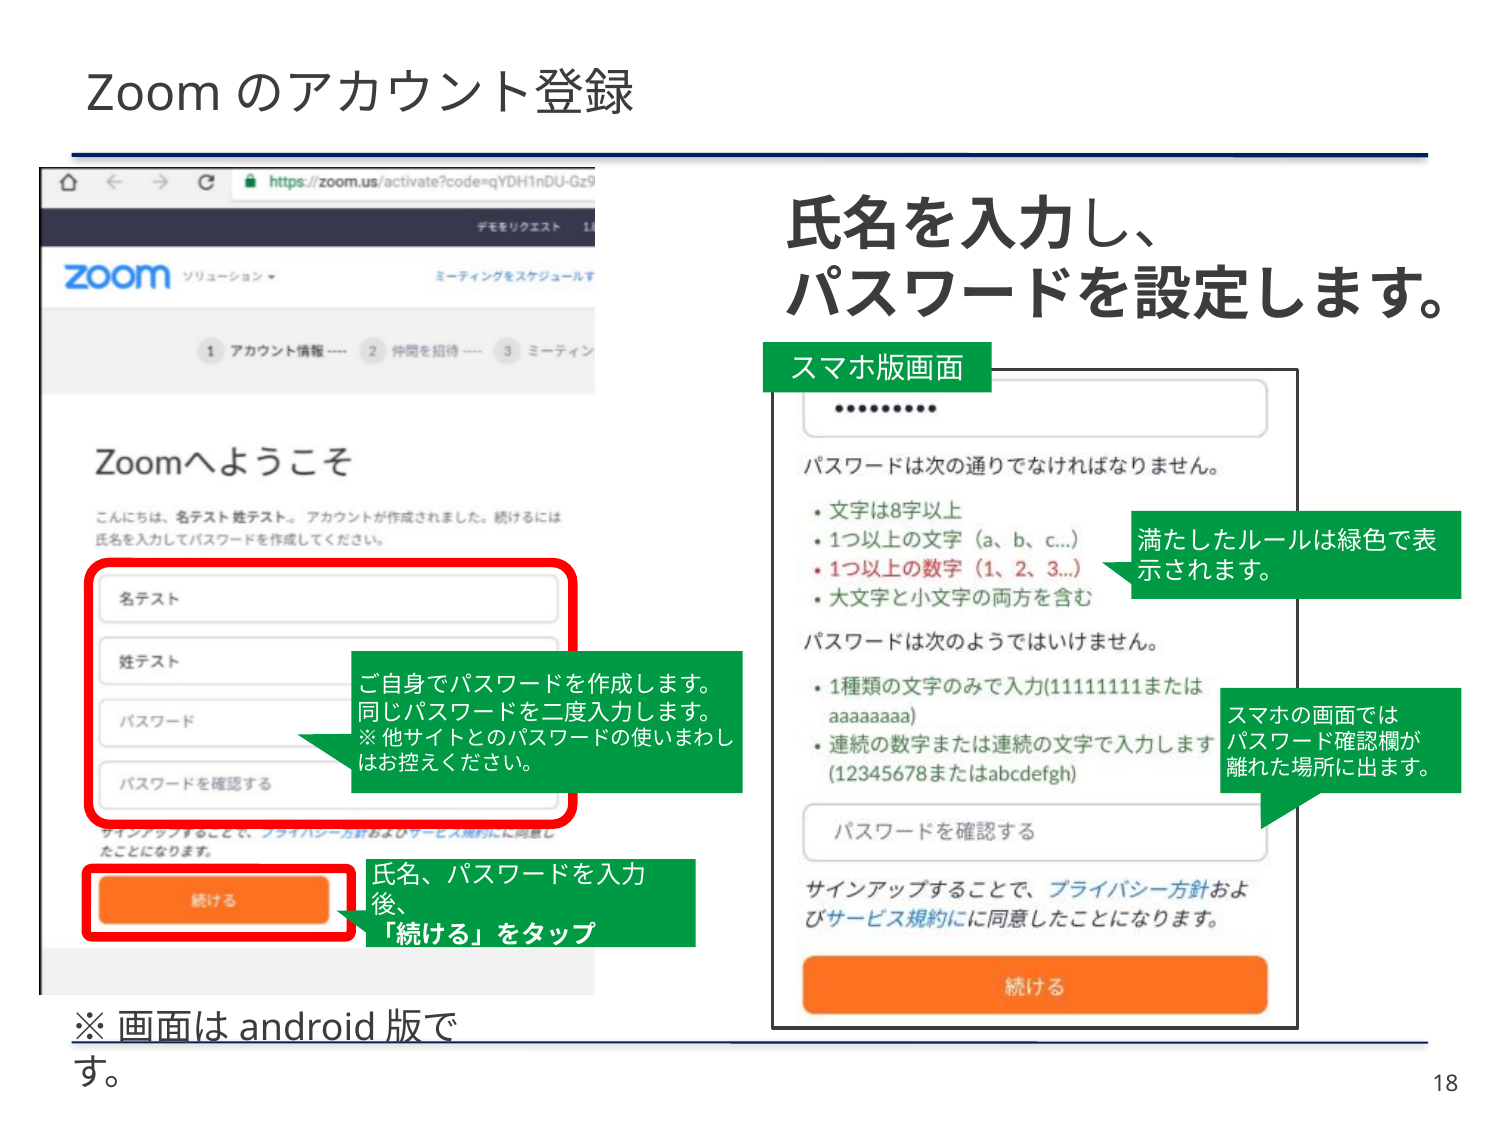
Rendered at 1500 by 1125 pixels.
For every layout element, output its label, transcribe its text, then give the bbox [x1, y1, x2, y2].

text_box ご自身でパスワードを作成します。 同じパスワードを二度入力します。 ※他サイトとのパスワードの使いまわしはお控えください。 [601, 648, 745, 796]
picture [774, 370, 1297, 1027]
title Zoomのアカウント登録 [71, 37, 1429, 143]
text_box 満たしたルールは緑色で表示されます。 [1302, 508, 1464, 601]
picture [39, 167, 596, 996]
slide_number 18 [1417, 1055, 1489, 1113]
text_box 氏名を入力し、 パスワードを設定します。 [769, 178, 1493, 334]
text_box スマホの画面では パスワード確認欄が 離れた場所に出ます。 [1302, 685, 1464, 807]
text_box スマホ版画面 [761, 340, 994, 394]
text_box 氏名、パスワードを入力後、 「続ける」をタップ [601, 857, 698, 950]
text_box ※画面はandroid版です。 [55, 1003, 536, 1059]
